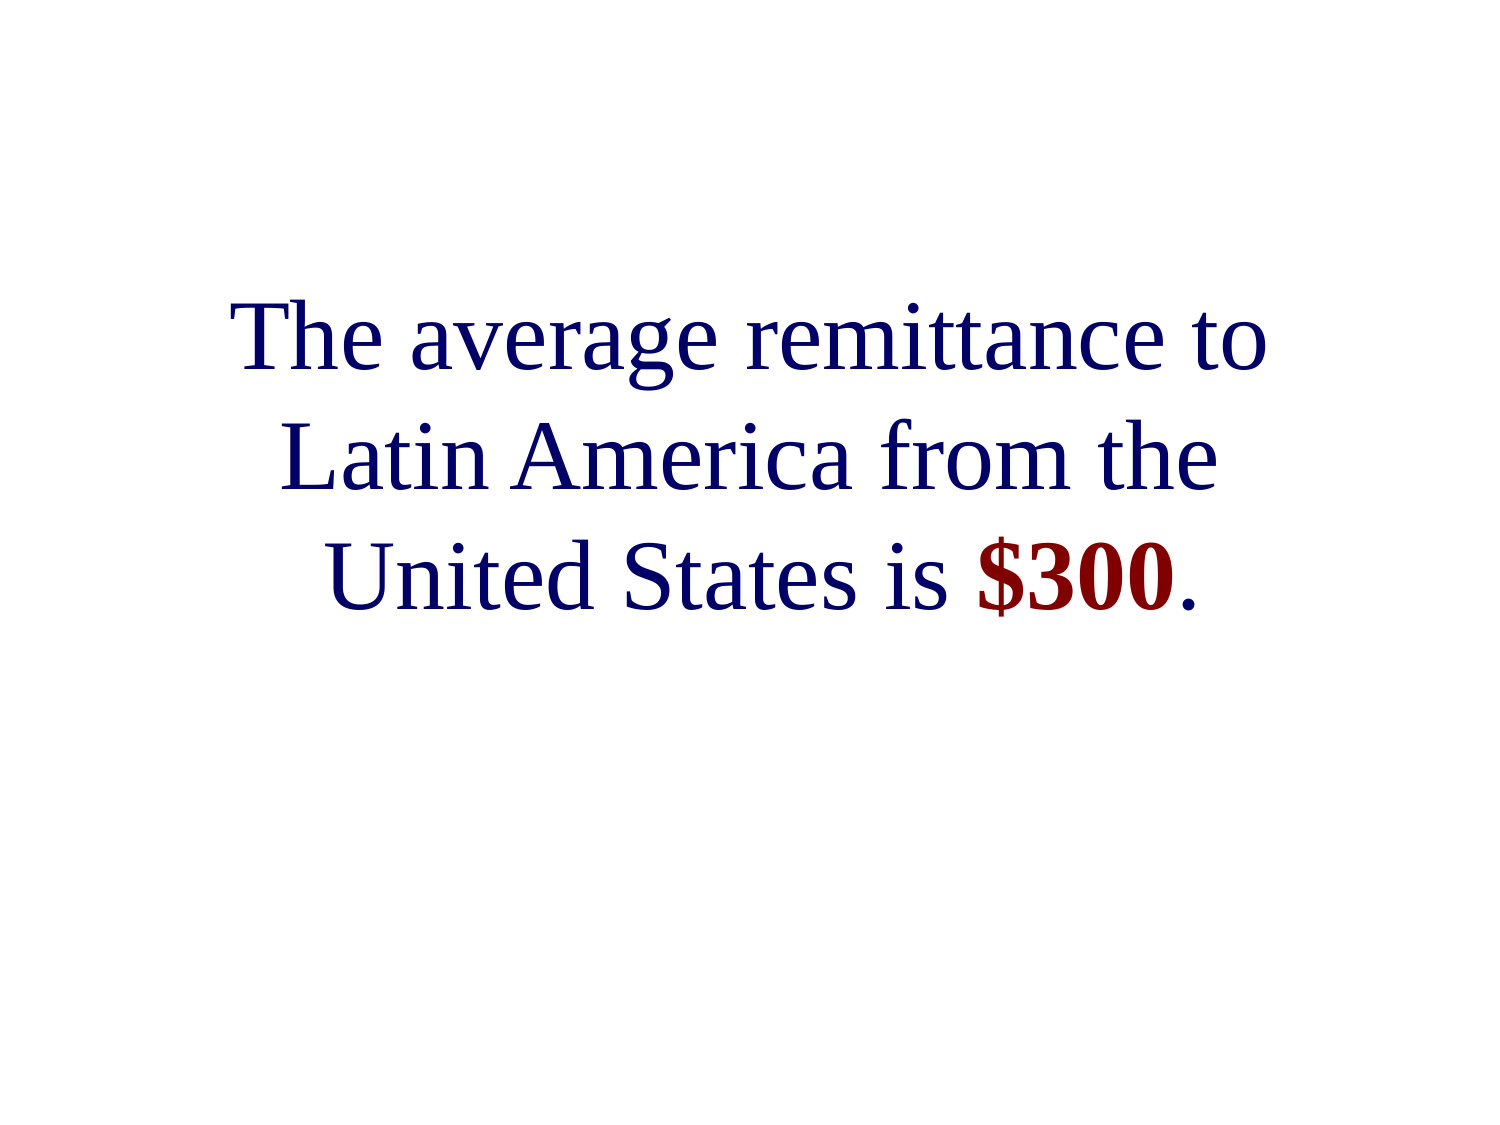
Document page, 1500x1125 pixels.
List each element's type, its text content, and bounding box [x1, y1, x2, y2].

title The average remittance to Latin America from the United States is $300. [87, 212, 1438, 688]
